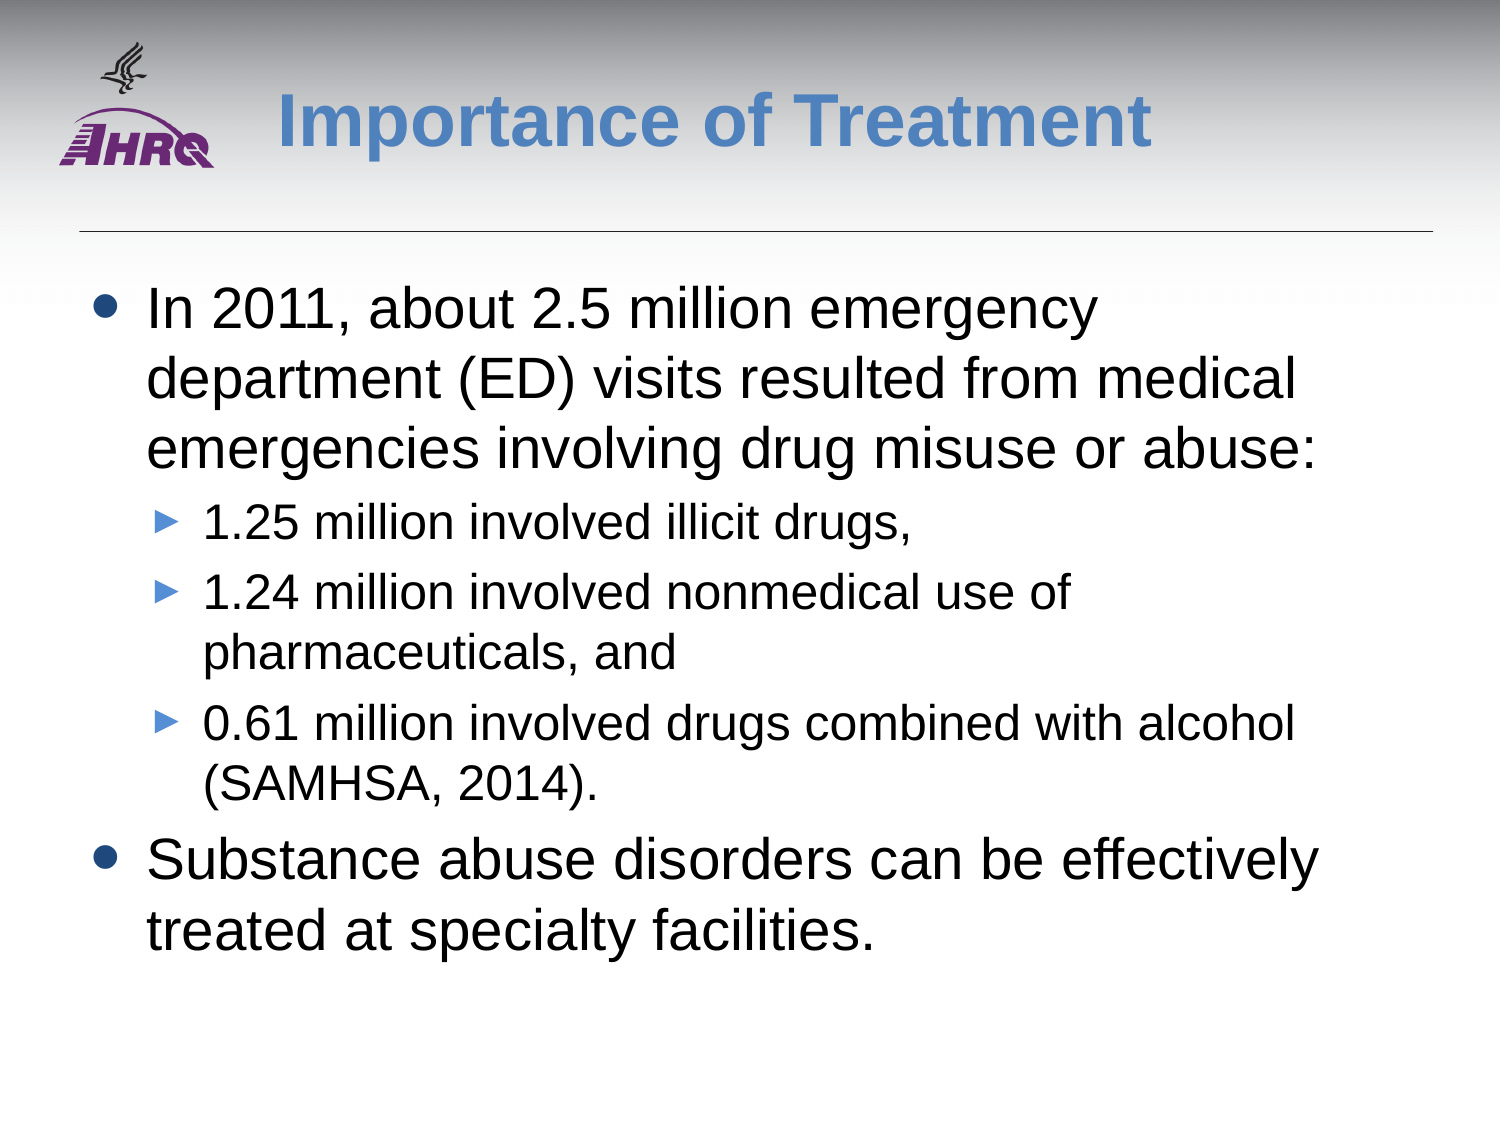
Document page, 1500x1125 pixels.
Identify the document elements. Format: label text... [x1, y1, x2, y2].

list In 2011, about 2.5 million emergency department (ED) visits resulted from medical emergencies involving drug misuse or abuse: 1.25 million involved illicit drugs, 1.24 million involved nonmedical use of pharmaceuticals, and 0.61 million involved drugs combined with alcohol (SAMHSA, 2014). Substance abuse disorders can be effectively treated at specialty facilities. [75, 262, 1425, 1005]
picture [0, 0, 1500, 1125]
title Importance of Treatment [262, 45, 1425, 188]
